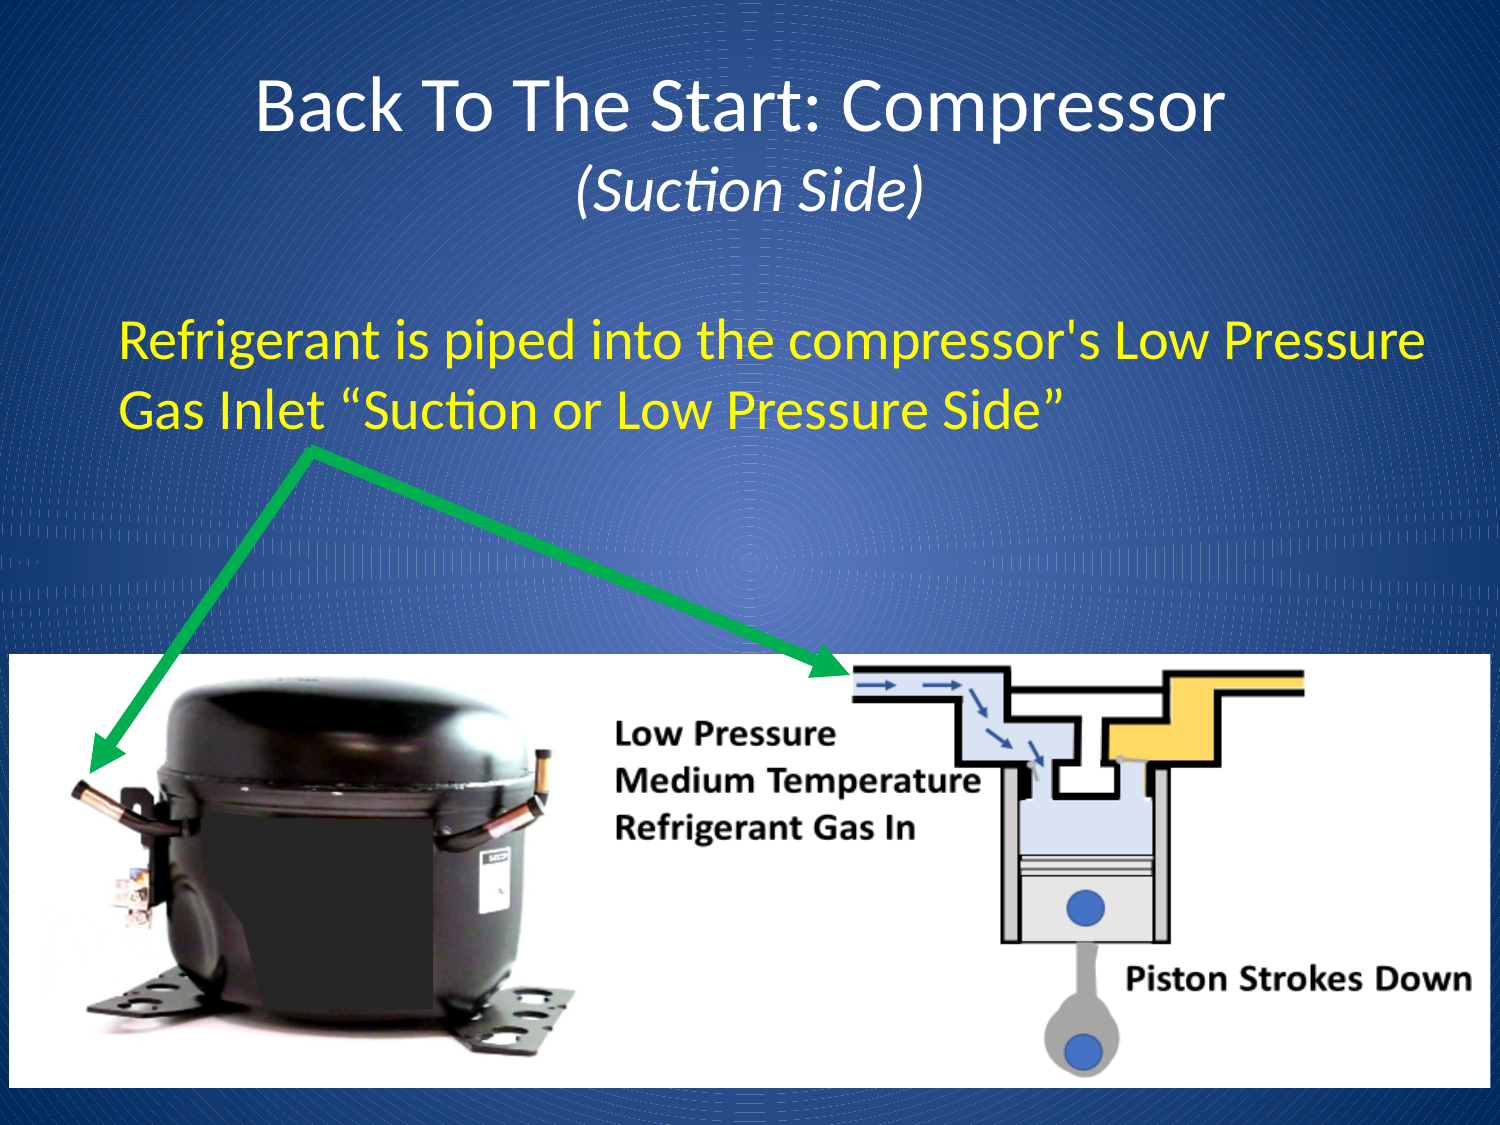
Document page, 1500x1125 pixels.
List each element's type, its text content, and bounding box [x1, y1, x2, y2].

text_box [89, 449, 313, 775]
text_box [309, 449, 851, 676]
text_box Refrigerant is piped into the compressor's Low Pressure Gas Inlet “Suction or Low Pressure Side” [103, 293, 1454, 449]
picture [9, 654, 1491, 1088]
title Back To The Start: Compressor (Suction Side) [75, 45, 1425, 233]
